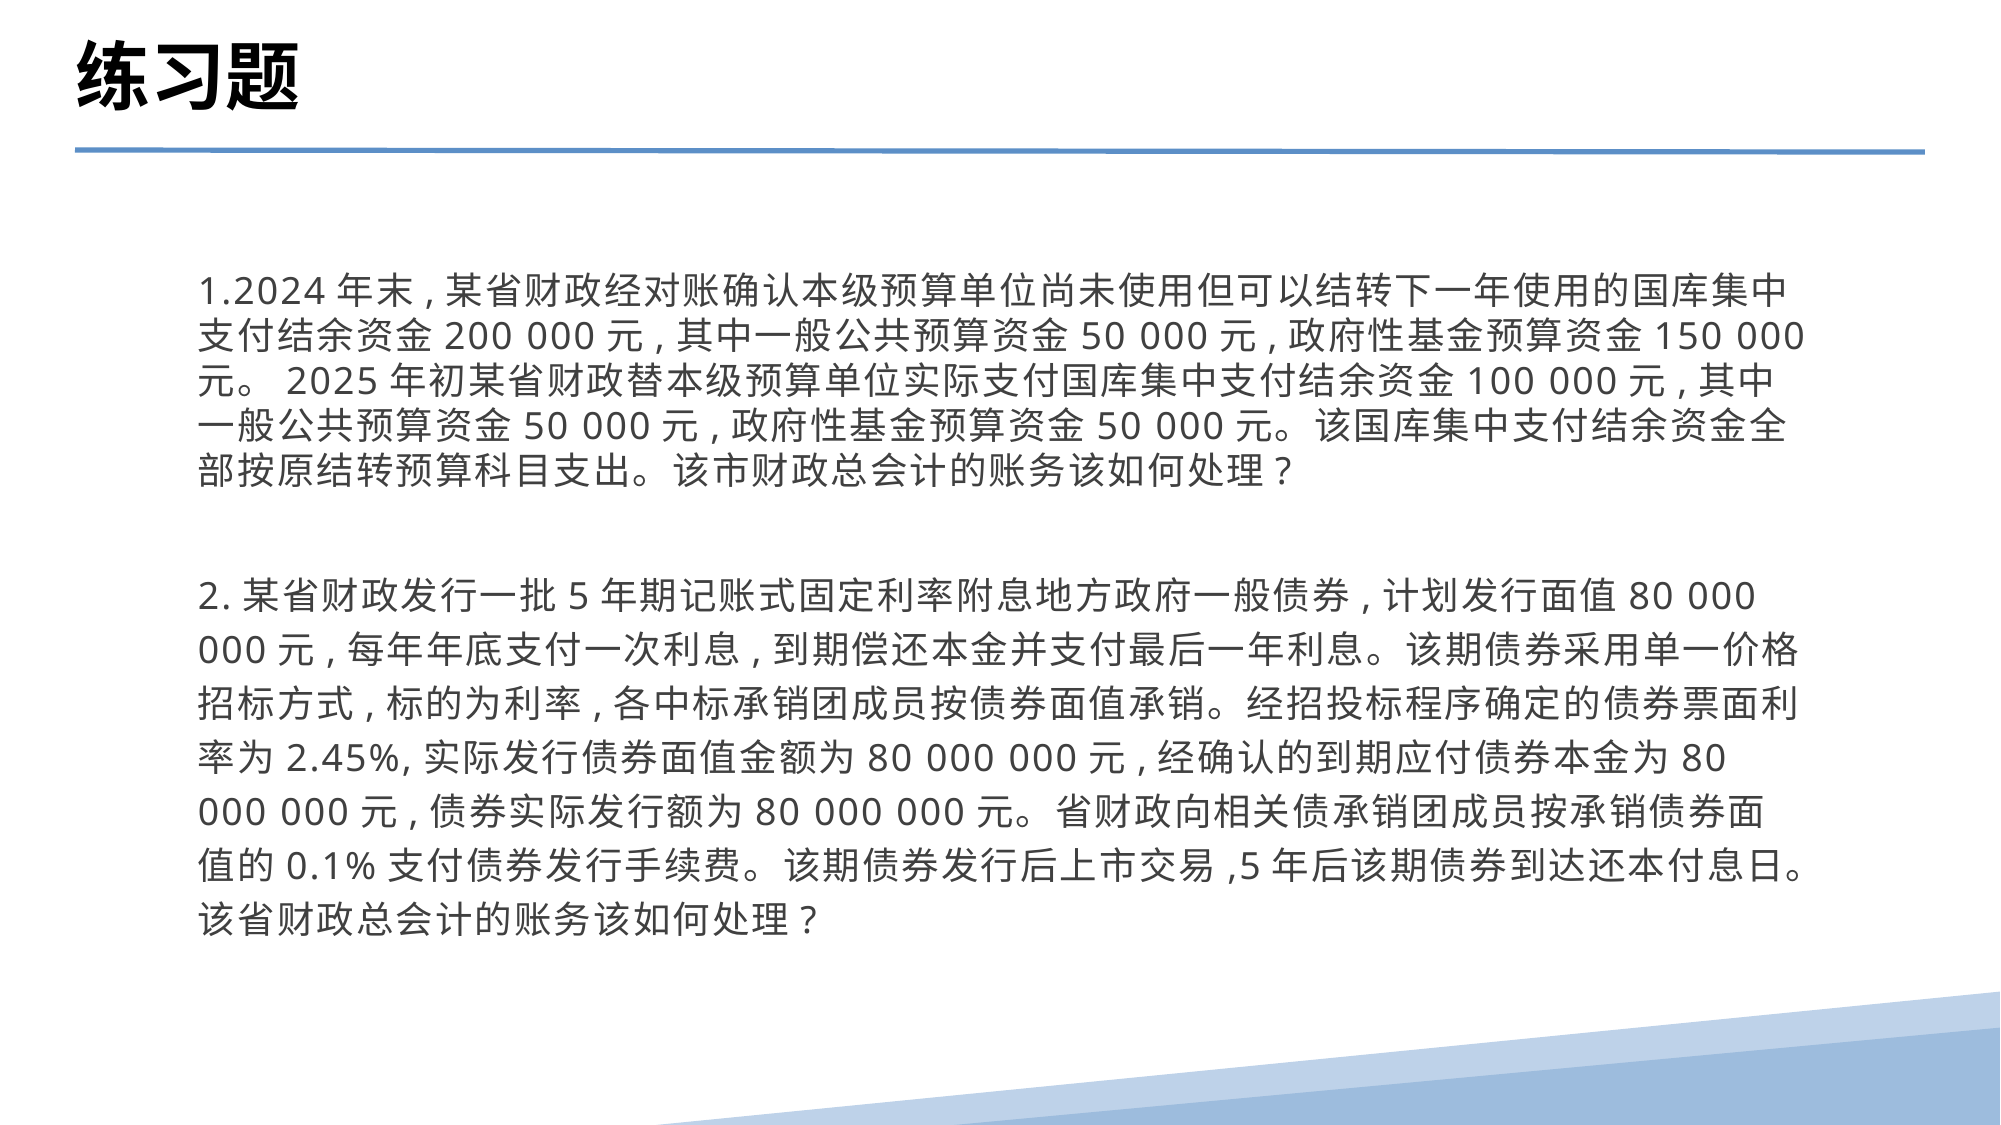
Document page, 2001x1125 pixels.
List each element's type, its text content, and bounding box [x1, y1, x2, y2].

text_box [74, 149, 1925, 153]
text_box 1.2024年末,某省财政经对账确认本级预算单位尚未使用但可以结转下一年使用的国库集中支付结余资金200 000元,其中一般公共预算资金50 000元,政府性基金预算资金150 000元。2025年初某省财政替本级预算单位实际支付国库集中支付结余资金100 000元,其中一般公共预算资金50 000元,政府性基金预算资金50 000元。该国库集中支付结余资金全部按原结转预算科目支出。该市财政总会计的账务该如何处理? 2.某省财政发行一批5年期记账式固定利率附息地方政府一般债券,计划发行面值80 000 000元,每年年底支付一次利息,到期偿还本金并支付最后一年利息。该期债券采用单一价格招标方式,标的为利率,各中标承销团成员按债券面值承销。经招投标程序确定的债券票面利率为2.45%,实际发行债券面值金额为80 000 000元,经确认的到期应付债券本金为80 000 000元,债券实际发行额为80 000 000元。省财政向相关债承销团成员按承销债券面值的0.1%支付债券发行手续费。该期债券发行后上市交易,5年后该期债券到达还本付息日。该省财政总会计的账务该如何处理? [187, 191, 1817, 1088]
text_box 练习题 [75, 24, 1925, 125]
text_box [656, 991, 2000, 1125]
